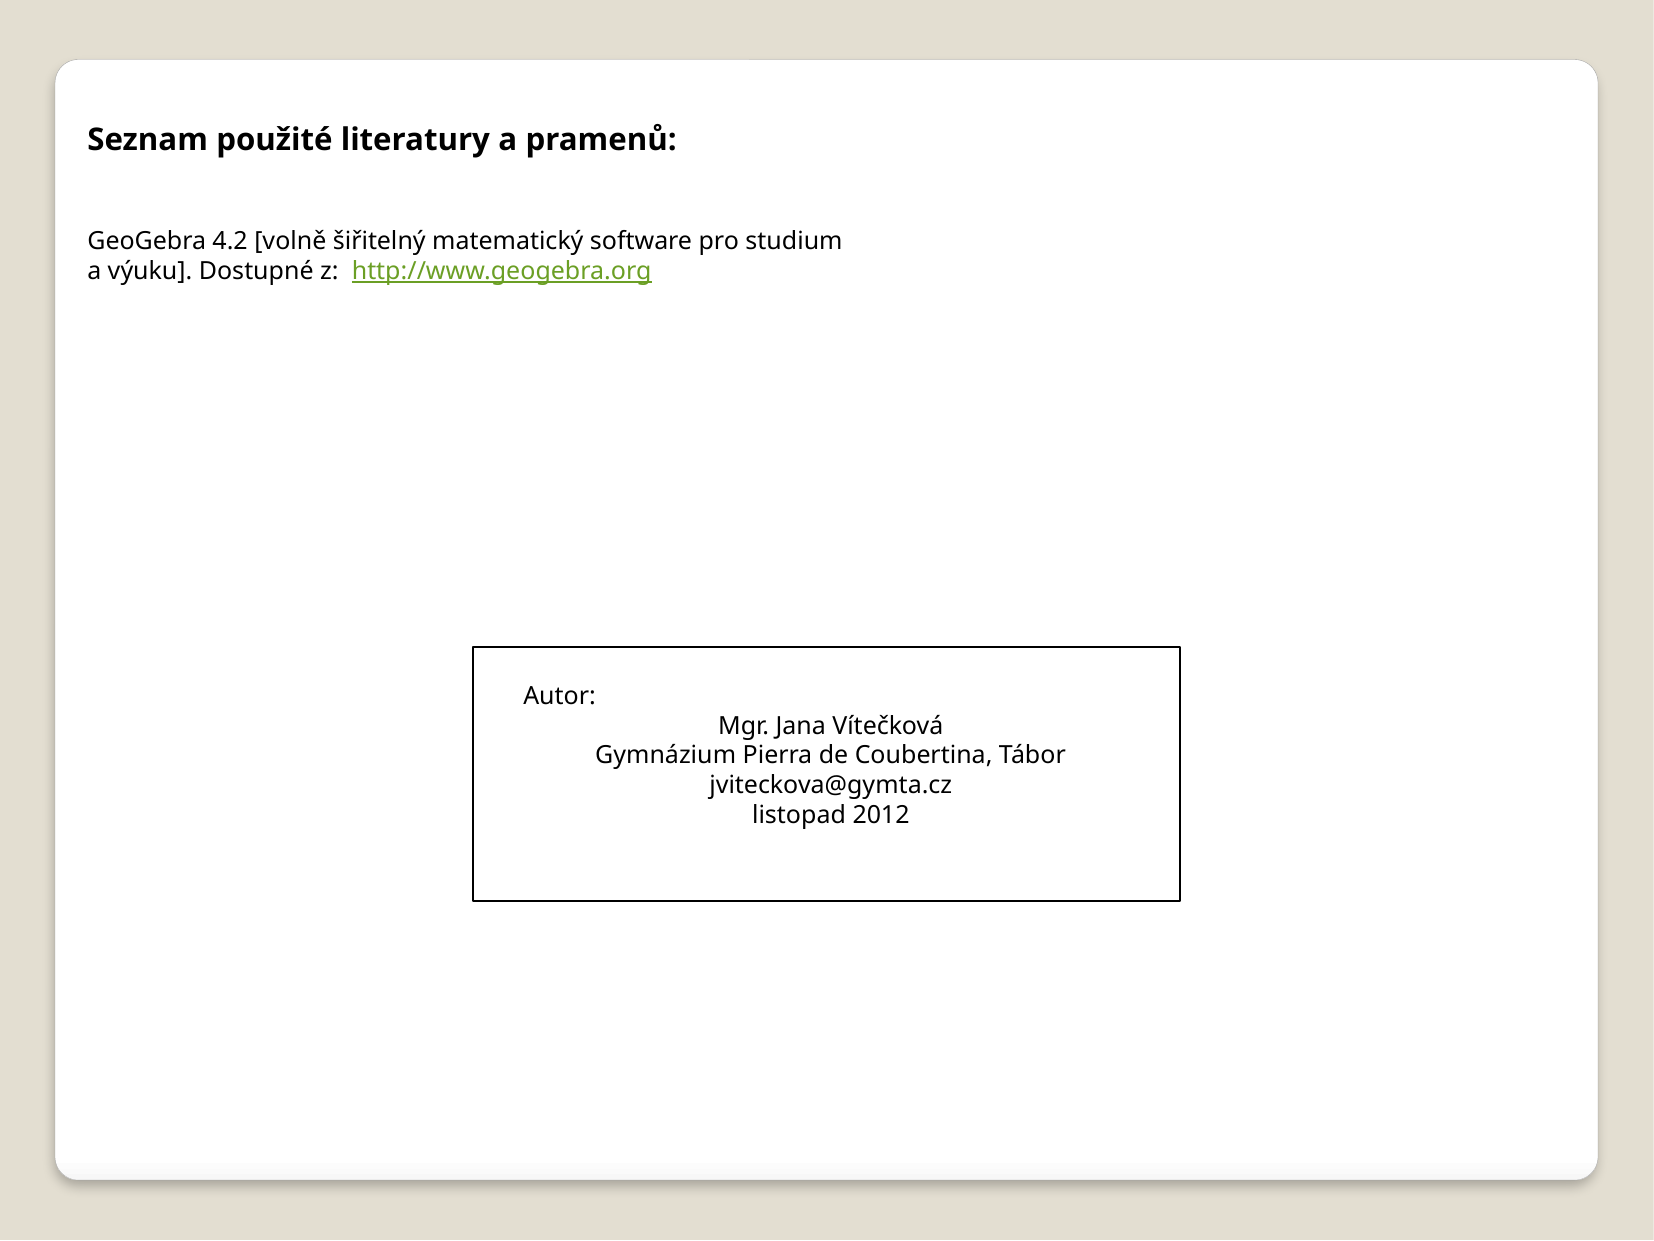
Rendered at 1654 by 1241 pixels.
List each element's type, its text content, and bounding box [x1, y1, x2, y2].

text_box [470, 643, 1184, 904]
text_box Seznam použité literatury a pramenů: GeoGebra 4.2 [volně šiřitelný matematický software pro studium a výuku]. Dostupné z: http://www.geogebra.org [72, 112, 875, 326]
text_box Autor: Mgr. Jana Vítečková Gymnázium Pierra de Coubertina, Tábor jviteckova@gymta.cz listopad 2012 [508, 671, 1154, 837]
